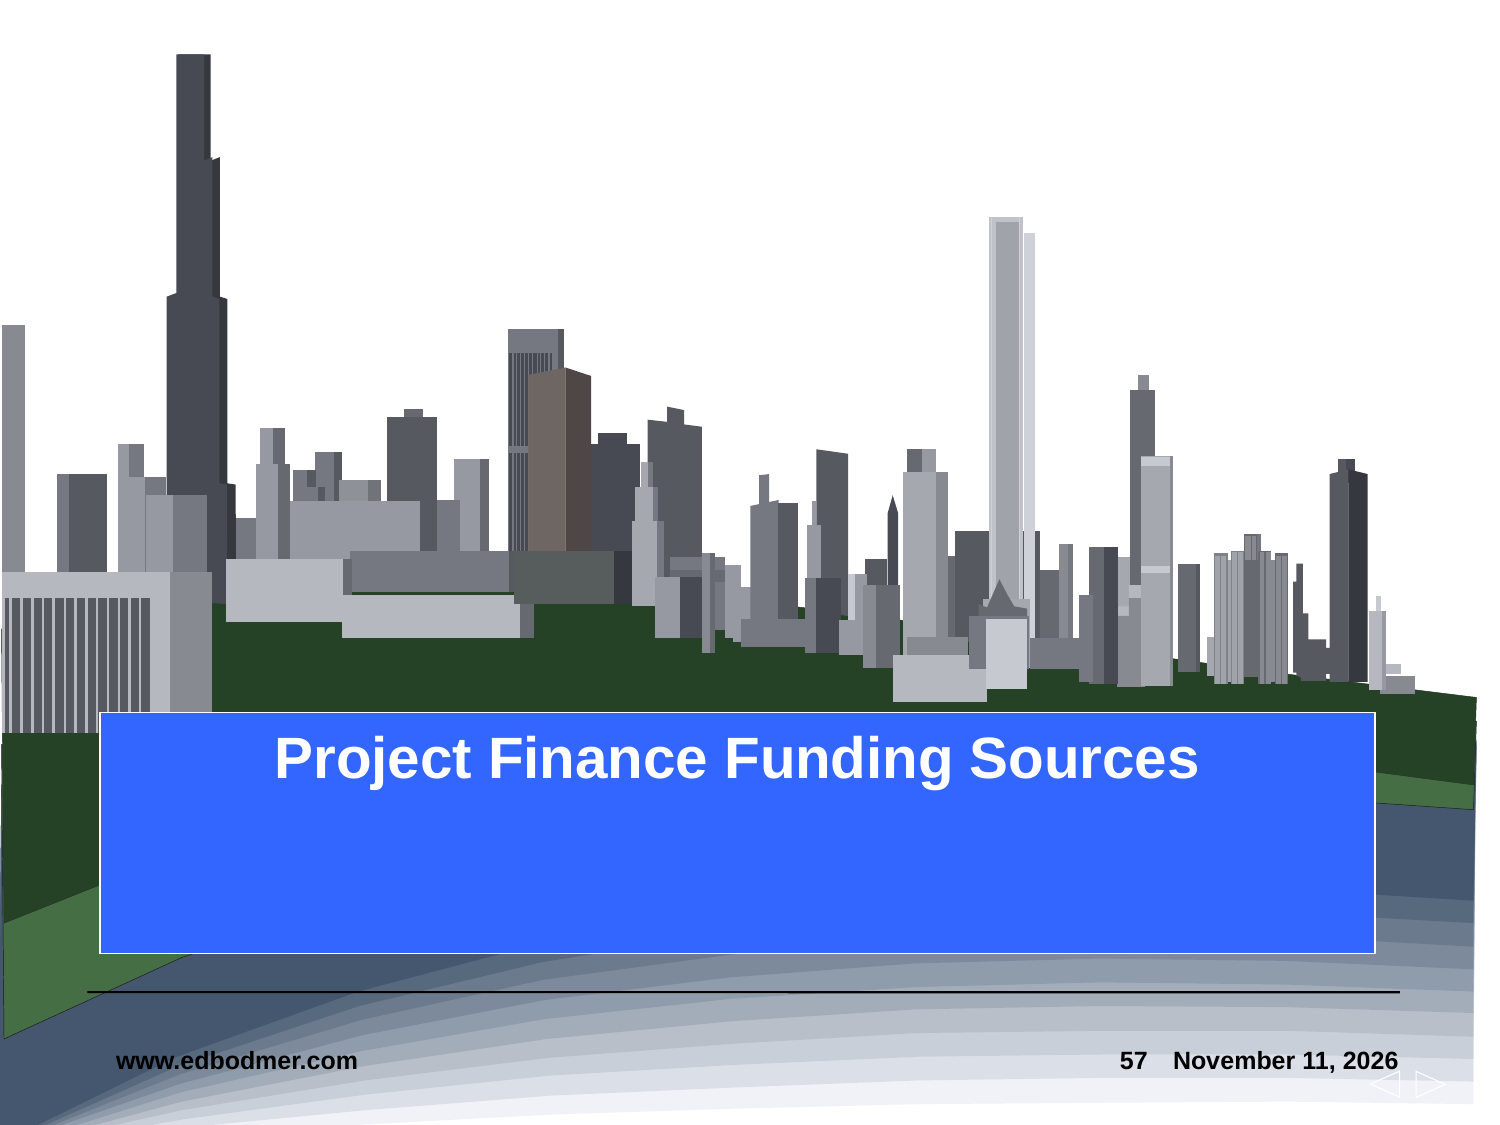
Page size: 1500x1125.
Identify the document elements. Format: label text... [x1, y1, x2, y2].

title Project Finance Funding Sources [99, 712, 1376, 954]
